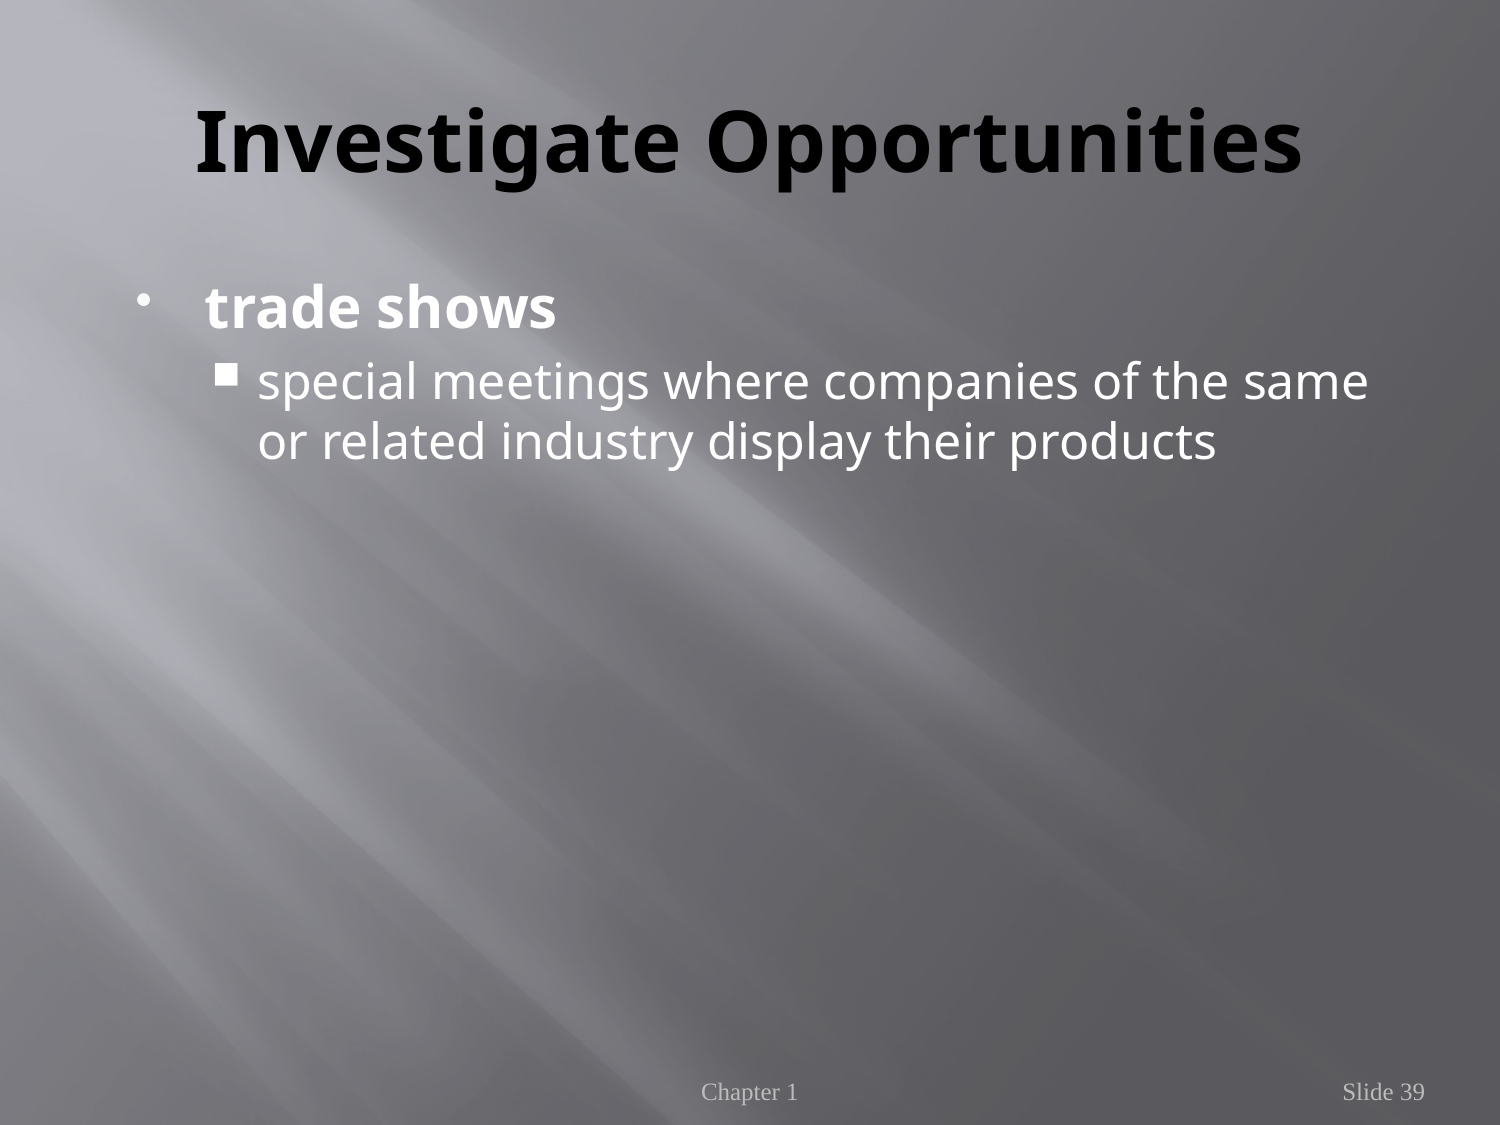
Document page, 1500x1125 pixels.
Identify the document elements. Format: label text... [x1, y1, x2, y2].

footer Chapter 1 [512, 1052, 988, 1113]
slide_number Slide 39 [1299, 1052, 1425, 1113]
text_box [124, 287, 1400, 425]
list trade shows special meetings where companies of the same or related industry display their products [99, 262, 1438, 1000]
title Investigate Opportunities [75, 45, 1425, 233]
